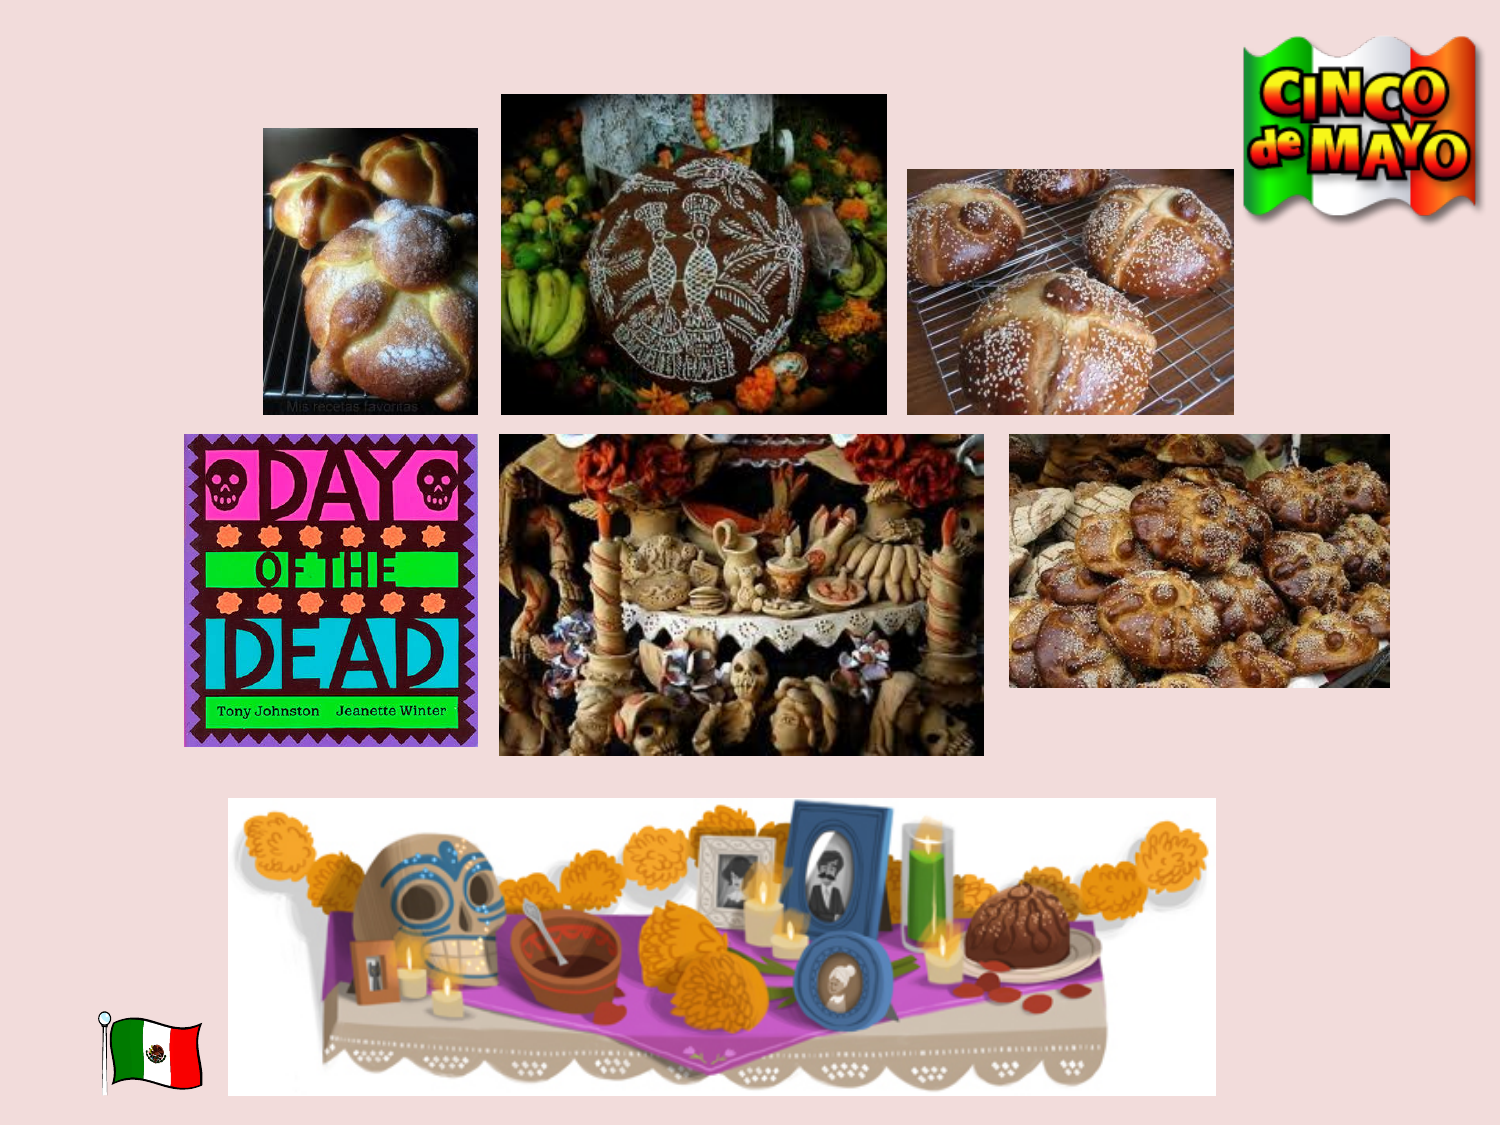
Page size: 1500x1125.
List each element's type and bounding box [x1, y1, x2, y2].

picture [498, 434, 984, 756]
picture [501, 94, 887, 415]
picture [1009, 434, 1390, 688]
picture [97, 1011, 203, 1096]
picture [263, 128, 479, 415]
picture [907, 169, 1235, 415]
picture [184, 434, 479, 748]
picture [228, 798, 1216, 1096]
picture [1236, 25, 1490, 233]
